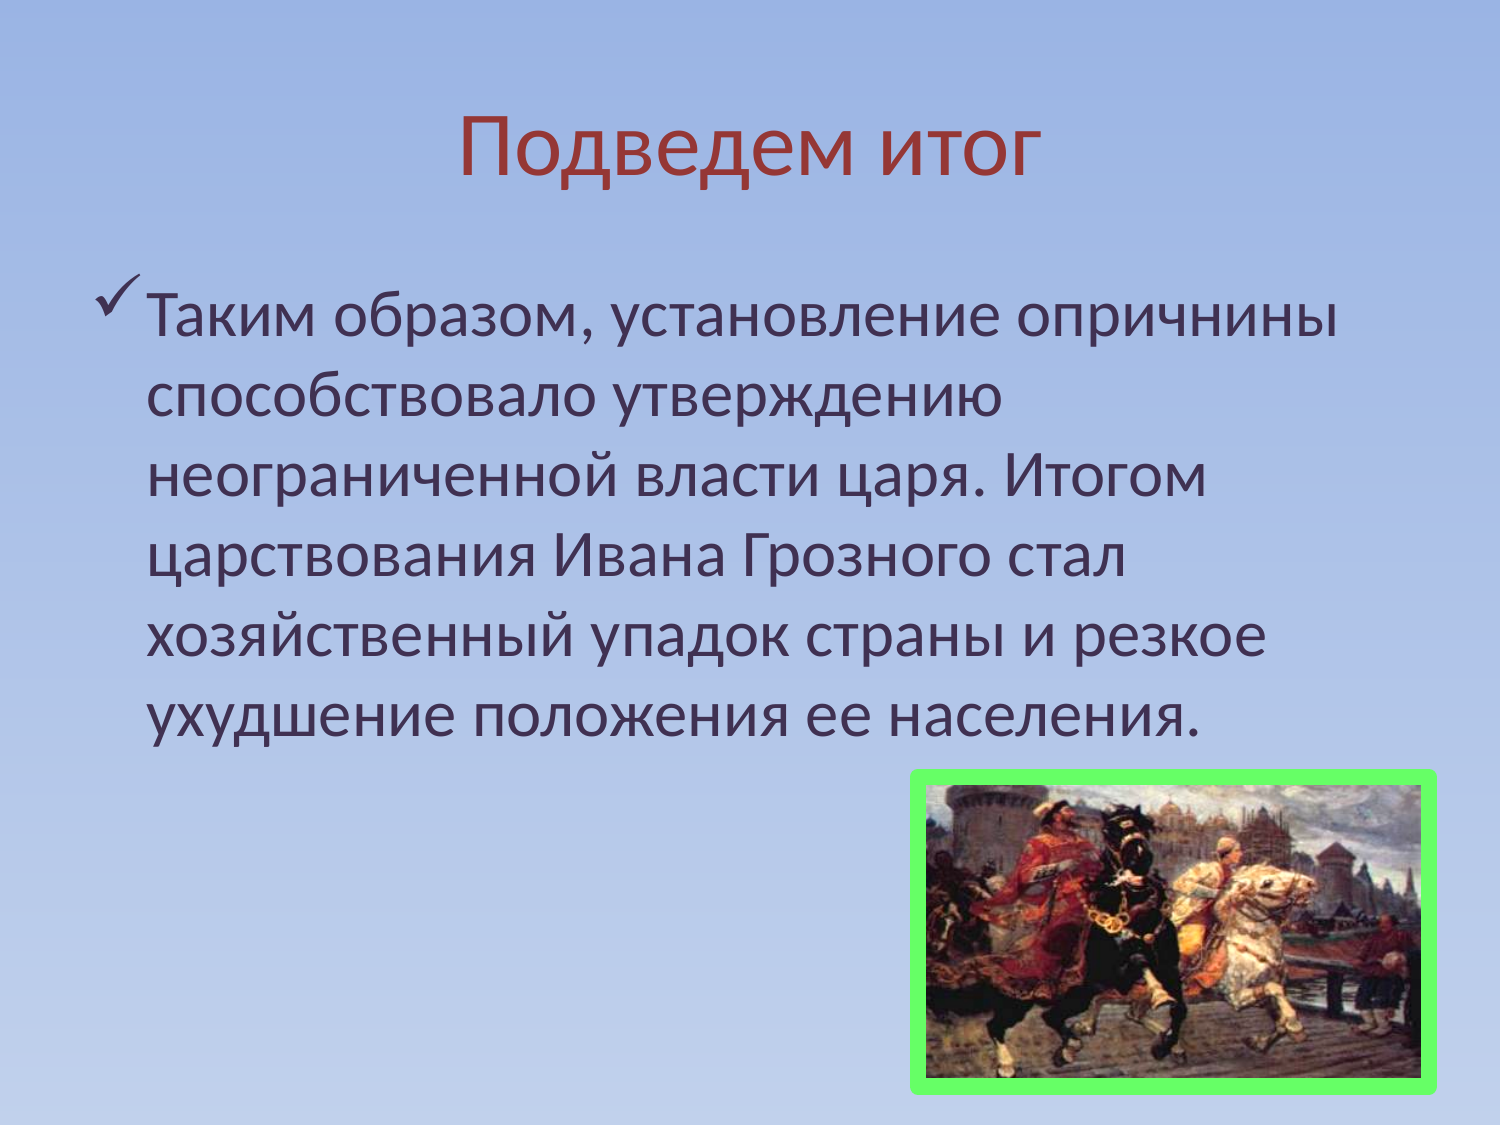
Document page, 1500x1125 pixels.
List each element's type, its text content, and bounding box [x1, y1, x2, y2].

list Таким образом, установление опричнины способствовало утверждению неограниченной власти царя. Итогом царствования Ивана Грозного стал хозяйственный упадок страны и резкое ухудшение положения ее населения. [75, 262, 1425, 1005]
picture [925, 784, 1422, 1079]
title Подведем итог [75, 45, 1425, 233]
